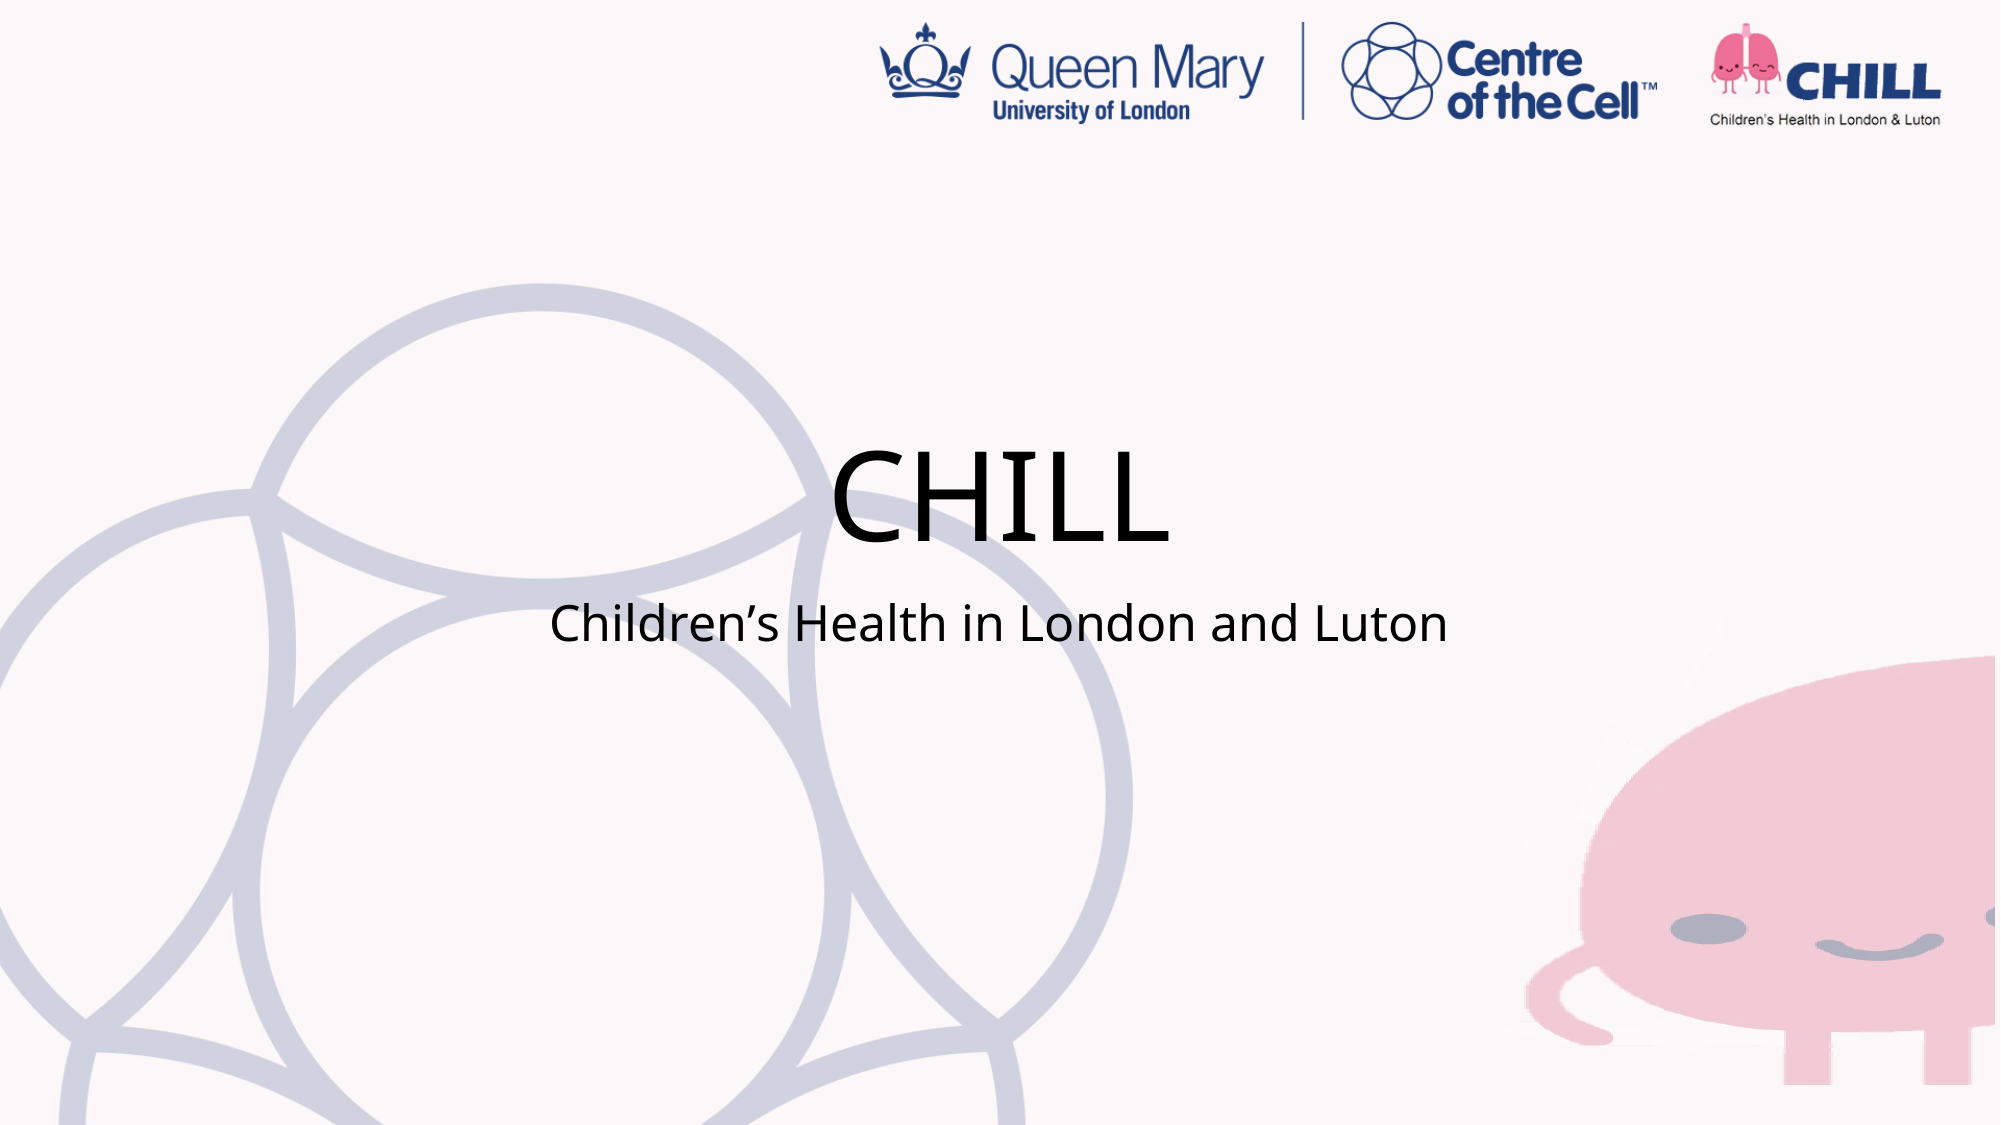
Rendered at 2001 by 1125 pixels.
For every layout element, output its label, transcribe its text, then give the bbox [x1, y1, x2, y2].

picture [0, 0, 2001, 1125]
subtitle Children’s Health in London and Luton [249, 590, 1750, 863]
title CHILL [249, 184, 1750, 576]
